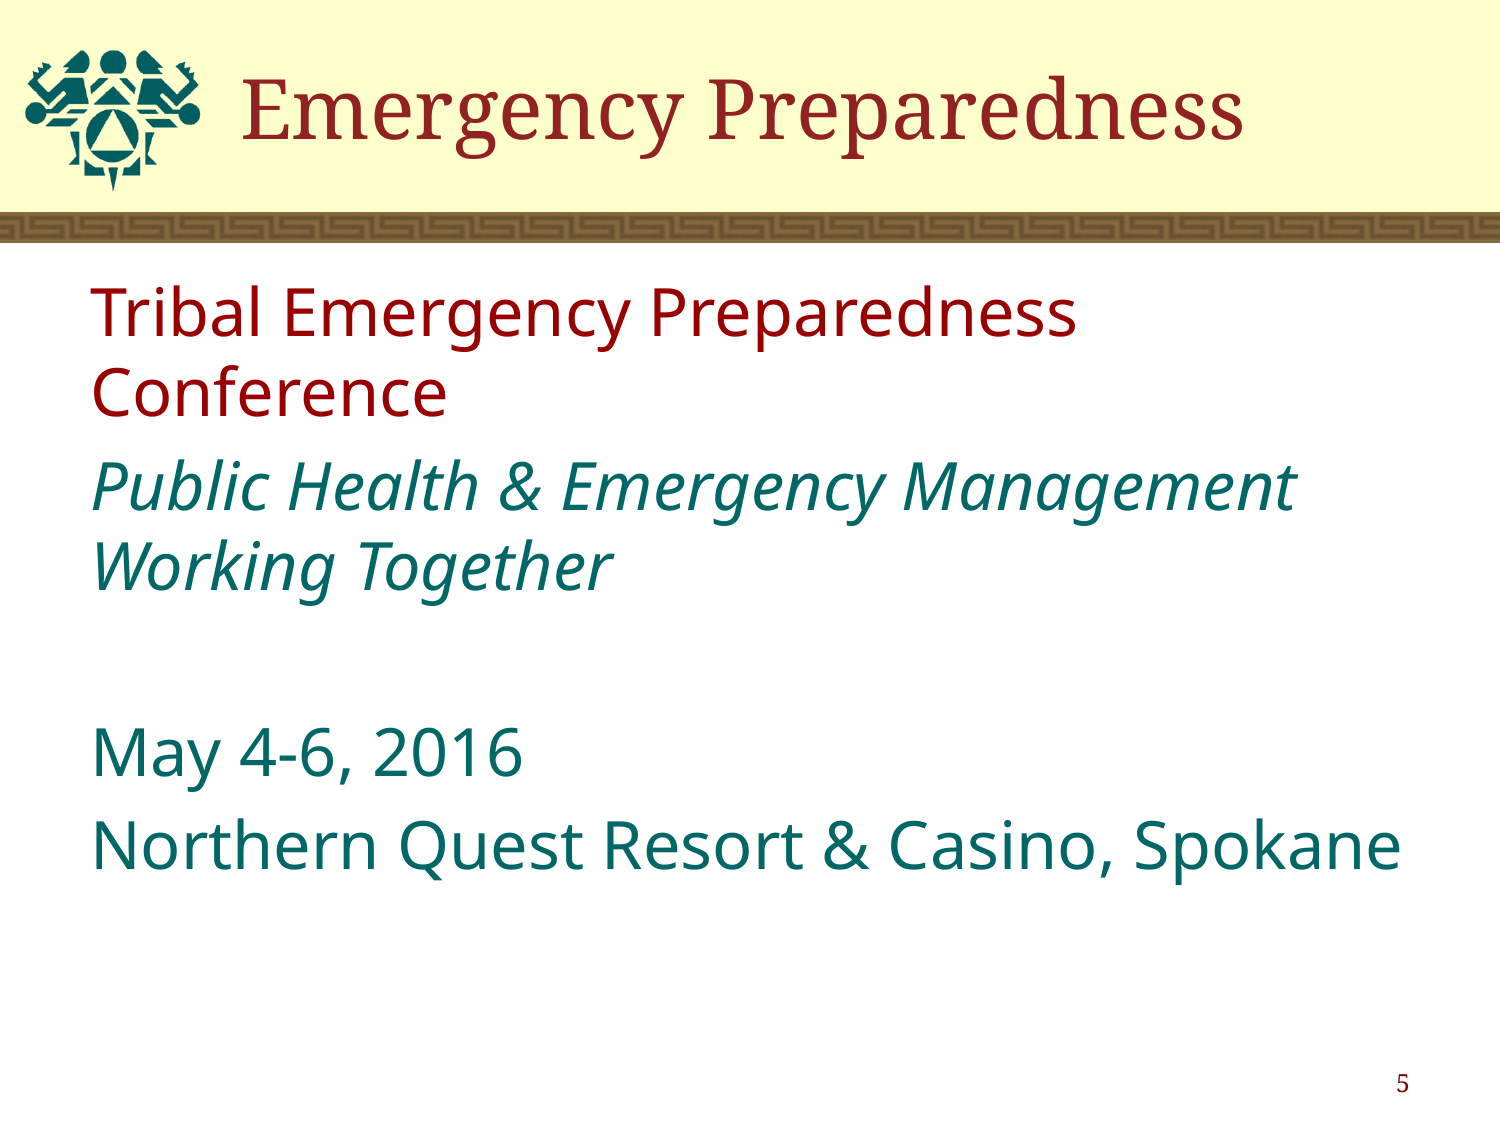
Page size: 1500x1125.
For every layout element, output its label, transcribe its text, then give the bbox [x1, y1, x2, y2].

slide_number 5 [1074, 1059, 1426, 1125]
picture [0, 212, 1500, 243]
list Tribal Emergency Preparedness Conference Public Health & Emergency Management Working Together May 4-6, 2016 Northern Quest Resort & Casino, Spokane [74, 262, 1438, 1038]
picture [12, 37, 213, 206]
title Emergency Preparedness [224, 12, 1426, 201]
